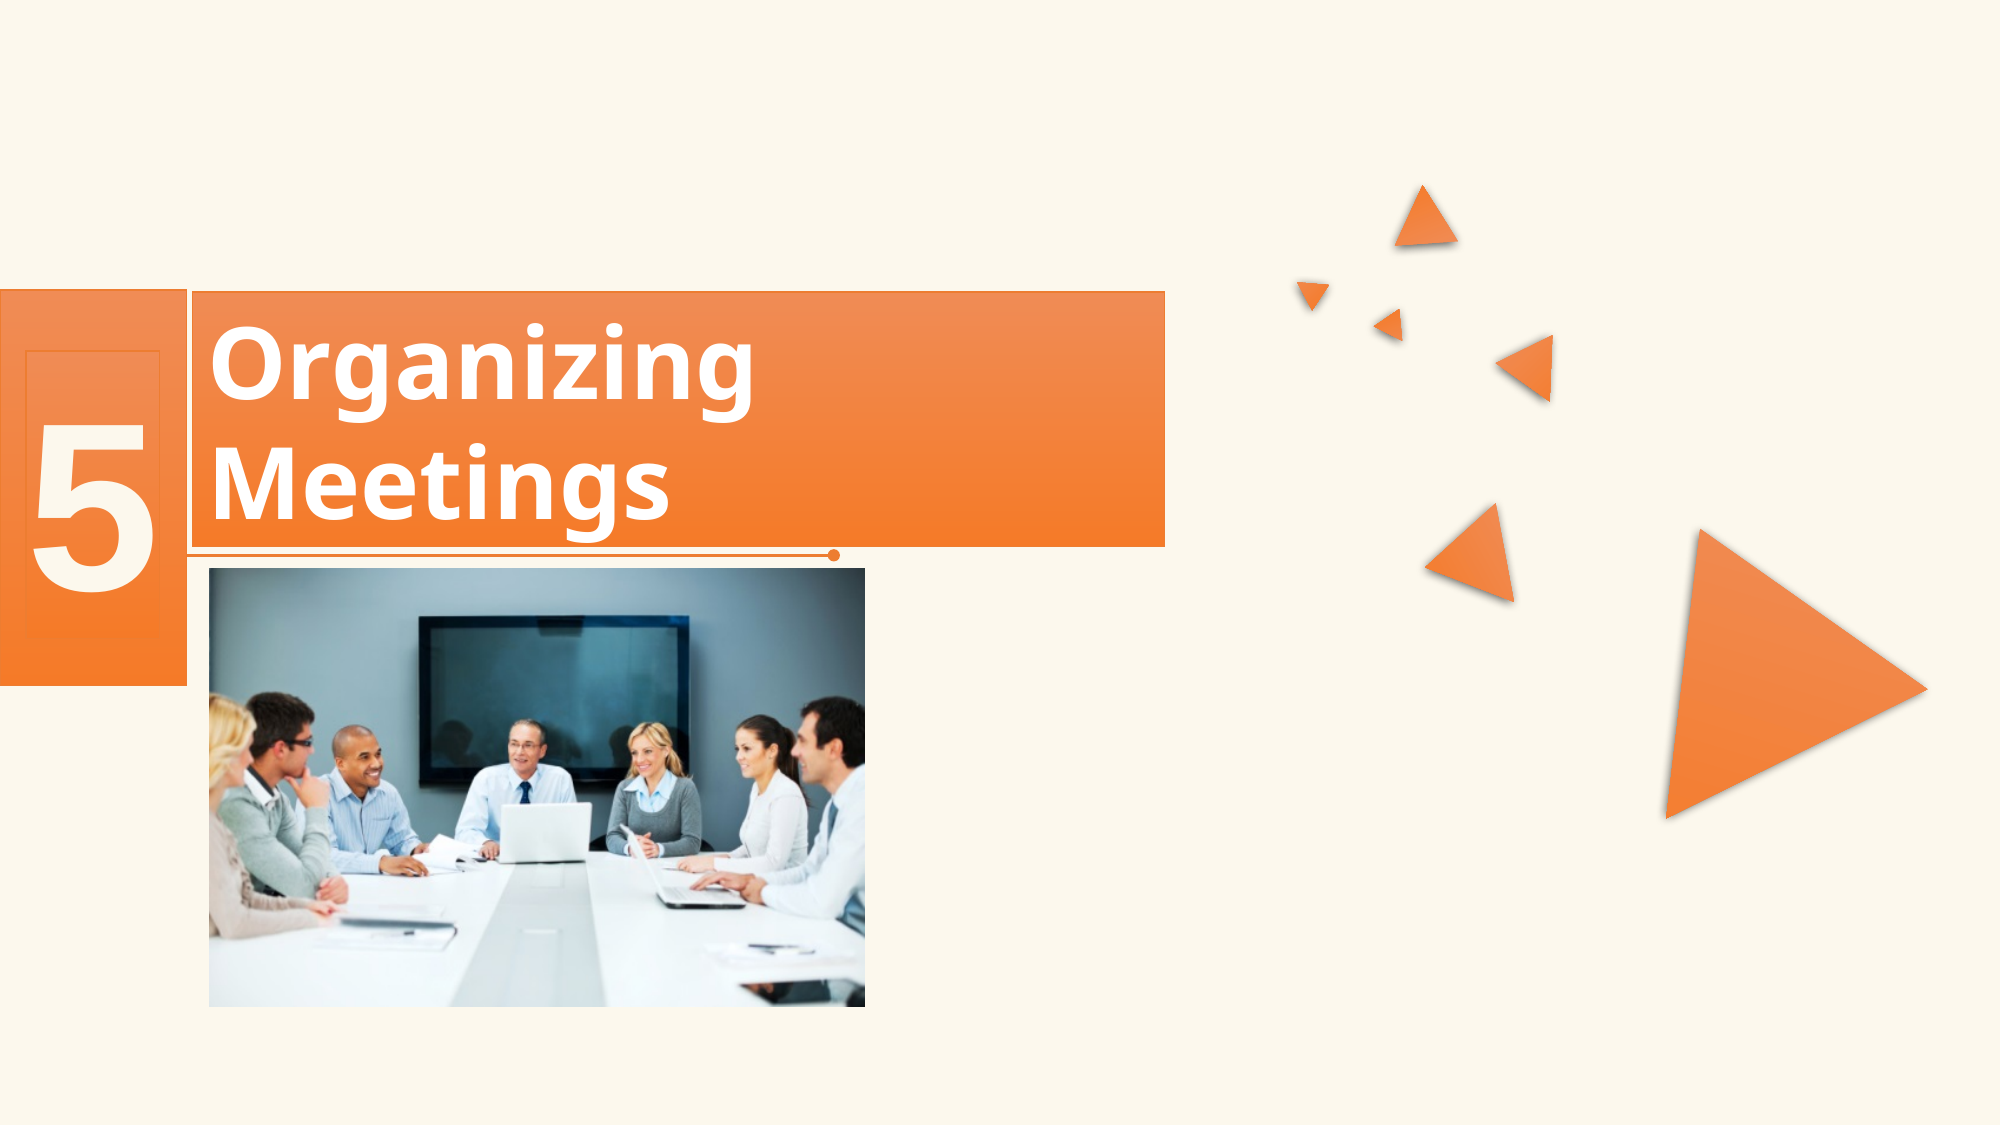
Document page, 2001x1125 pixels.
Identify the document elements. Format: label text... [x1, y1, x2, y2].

text_box Organizing Meetings [192, 291, 1165, 547]
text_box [0, 289, 187, 686]
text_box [1245, 251, 1933, 785]
picture [209, 568, 865, 1007]
